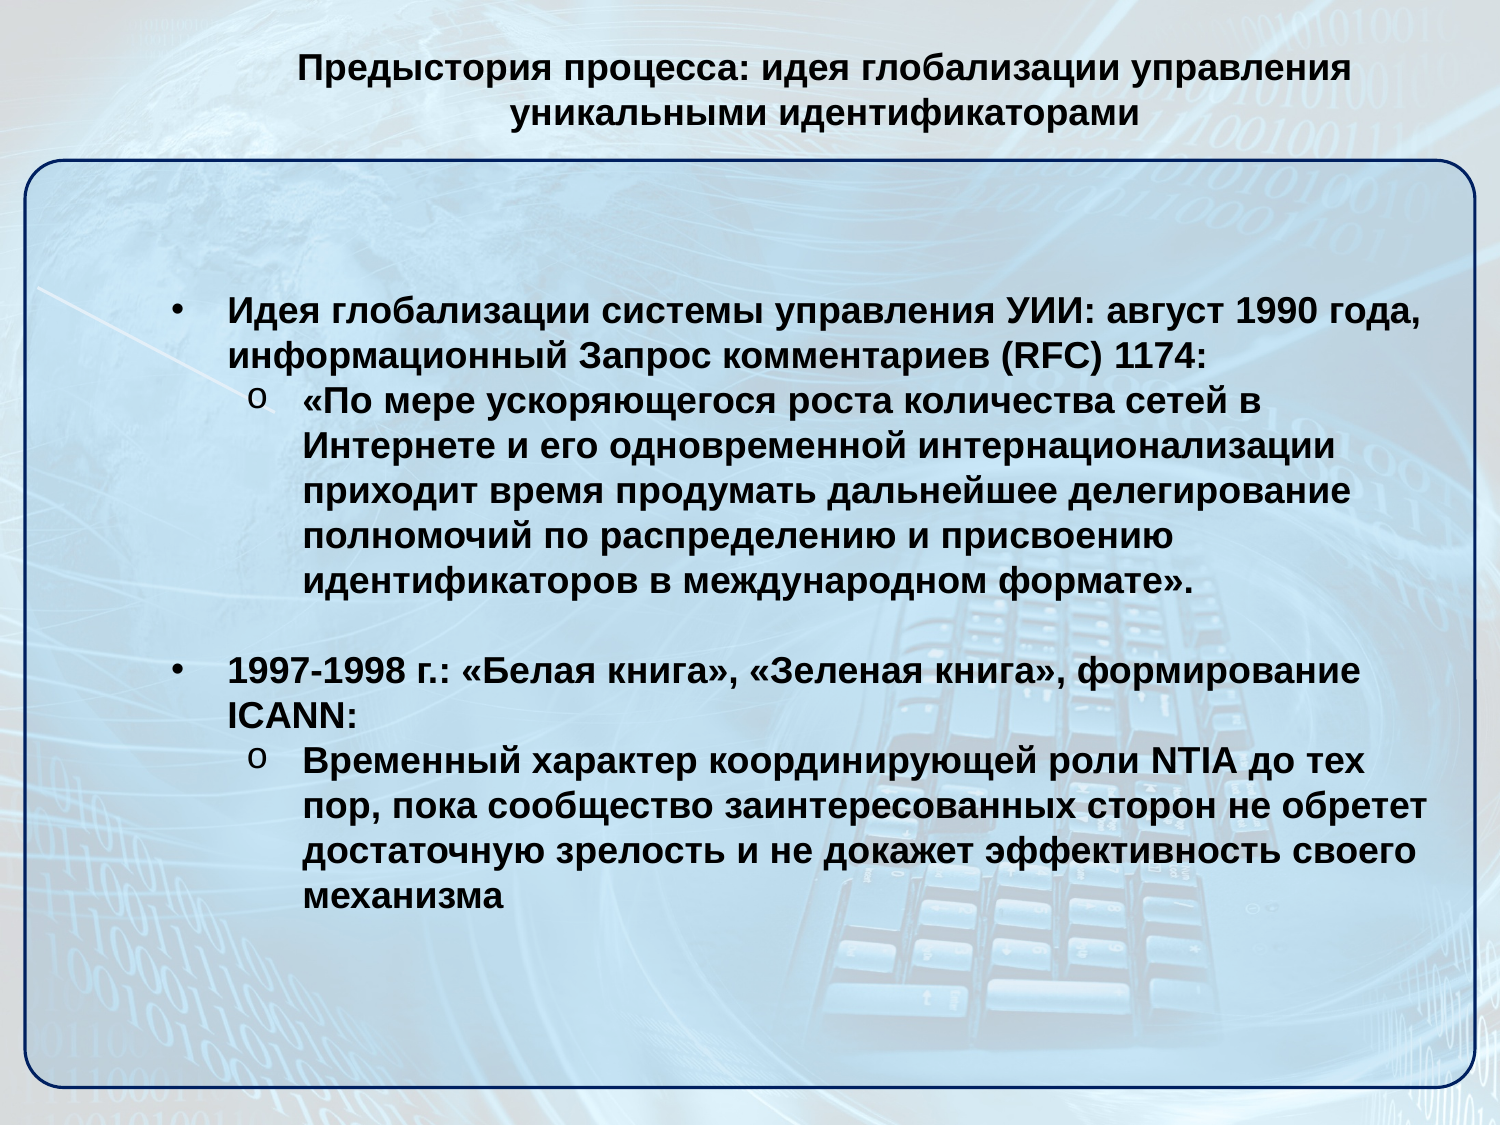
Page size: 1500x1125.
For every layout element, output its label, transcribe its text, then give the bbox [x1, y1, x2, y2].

title Предыстория процесса: идея глобализации управления уникальными идентификаторами [224, 24, 1426, 151]
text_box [37, 287, 276, 413]
text_box Идея глобализации системы управления УИИ: август 1990 года, информационный Запрос комментариев (RFC) 1174: «По мере ускоряющегося роста количества сетей в Интернете и его одновременной интернационализации приходит время продумать дальнейшее делегирование полномочий по распределению и присвоению идентификаторов в международном формате». 1997-1998 г.: «Белая книга», «Зеленая книга», формирование ICANN: Временный характер координирующей роли NTIA до тех пор, пока сообщество заинтересованных сторон не обретет достаточную зрелость и не докажет эффективность своего механизма [24, 159, 1476, 1089]
picture [0, 0, 1500, 1125]
